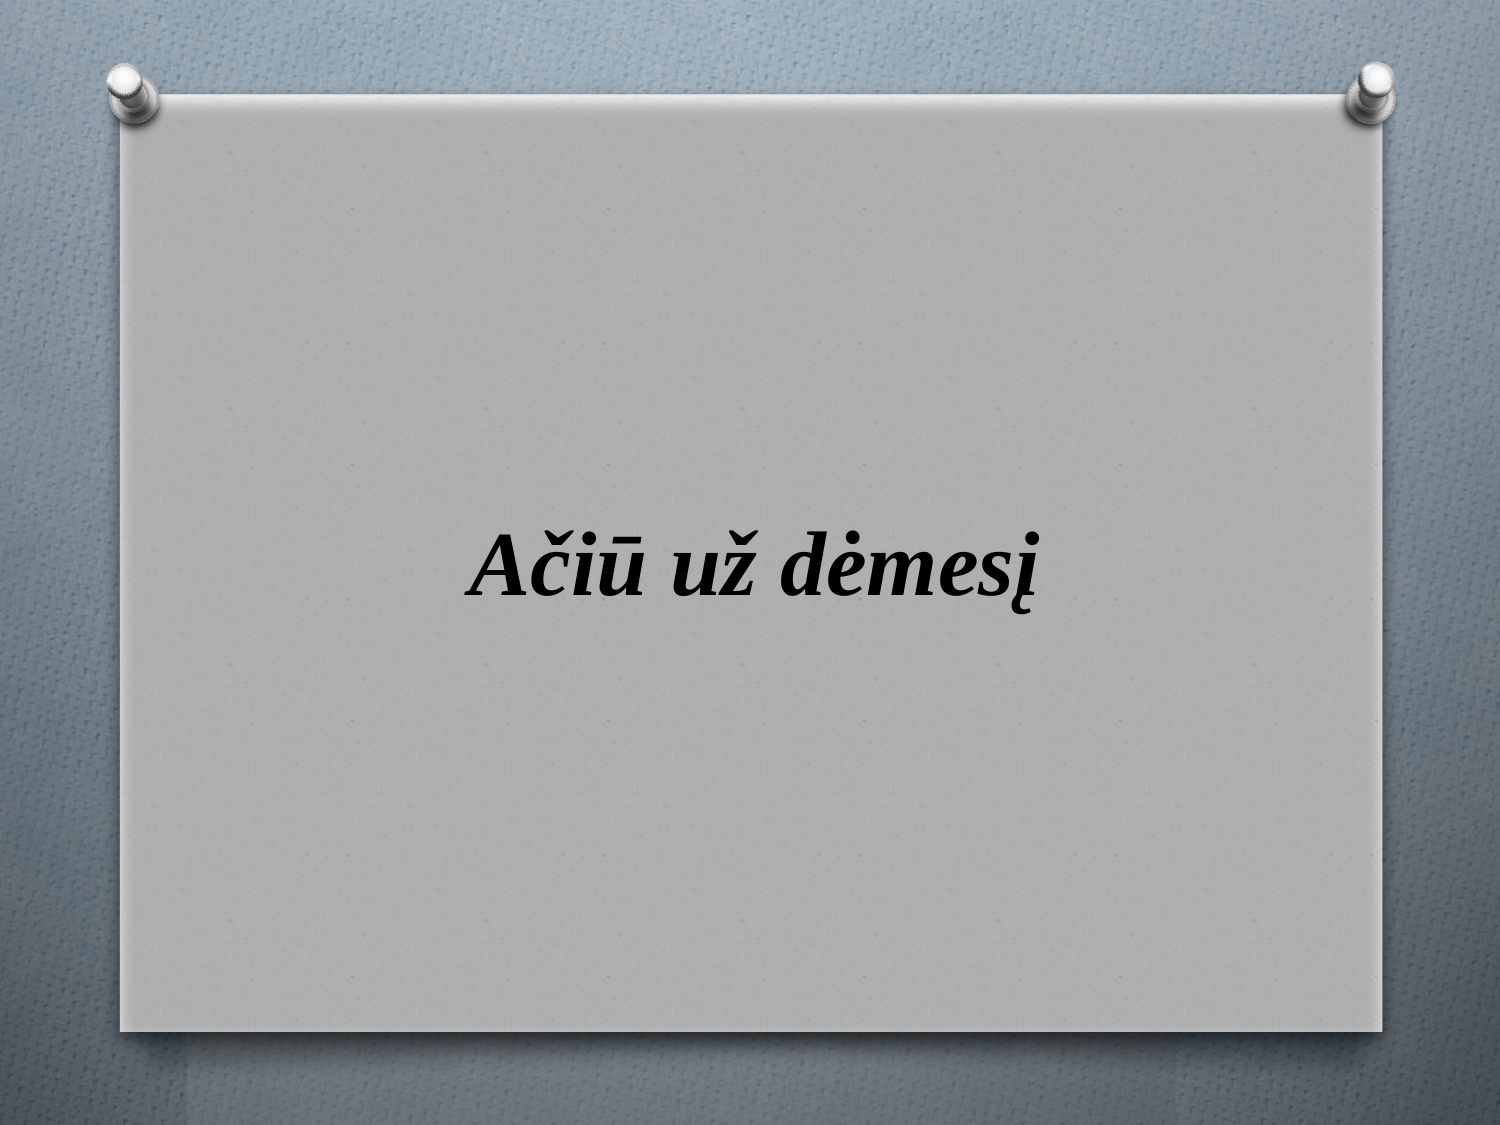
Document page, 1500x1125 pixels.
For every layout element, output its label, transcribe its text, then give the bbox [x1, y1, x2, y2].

picture [1317, 35, 1439, 156]
picture [75, 29, 198, 153]
title Ačiū už dėmesį [123, 408, 1387, 622]
